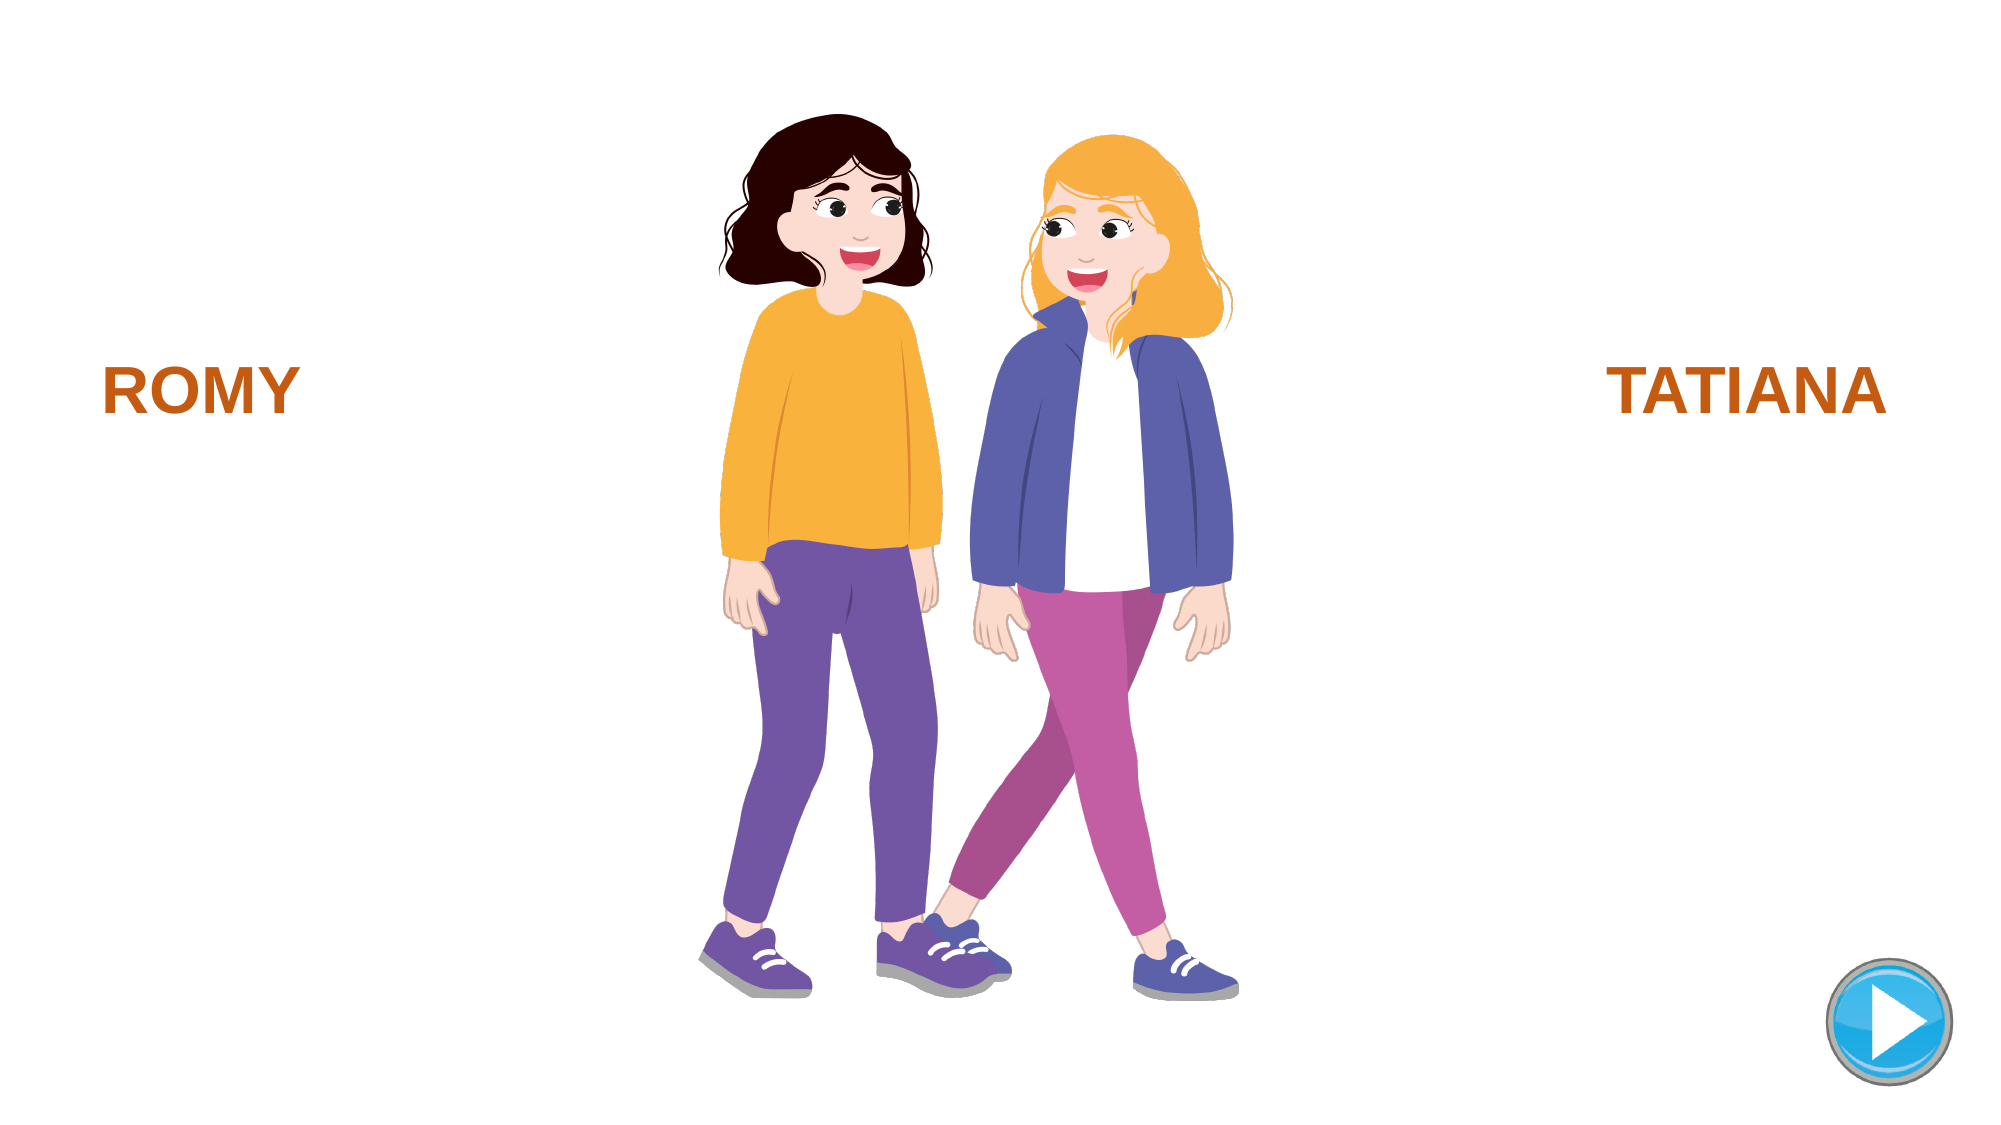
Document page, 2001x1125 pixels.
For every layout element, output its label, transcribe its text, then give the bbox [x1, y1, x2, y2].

text_box TATIANA [1590, 331, 1969, 442]
picture [688, 114, 1251, 1011]
text_box ROMY [86, 331, 369, 442]
picture [1824, 957, 1954, 1087]
